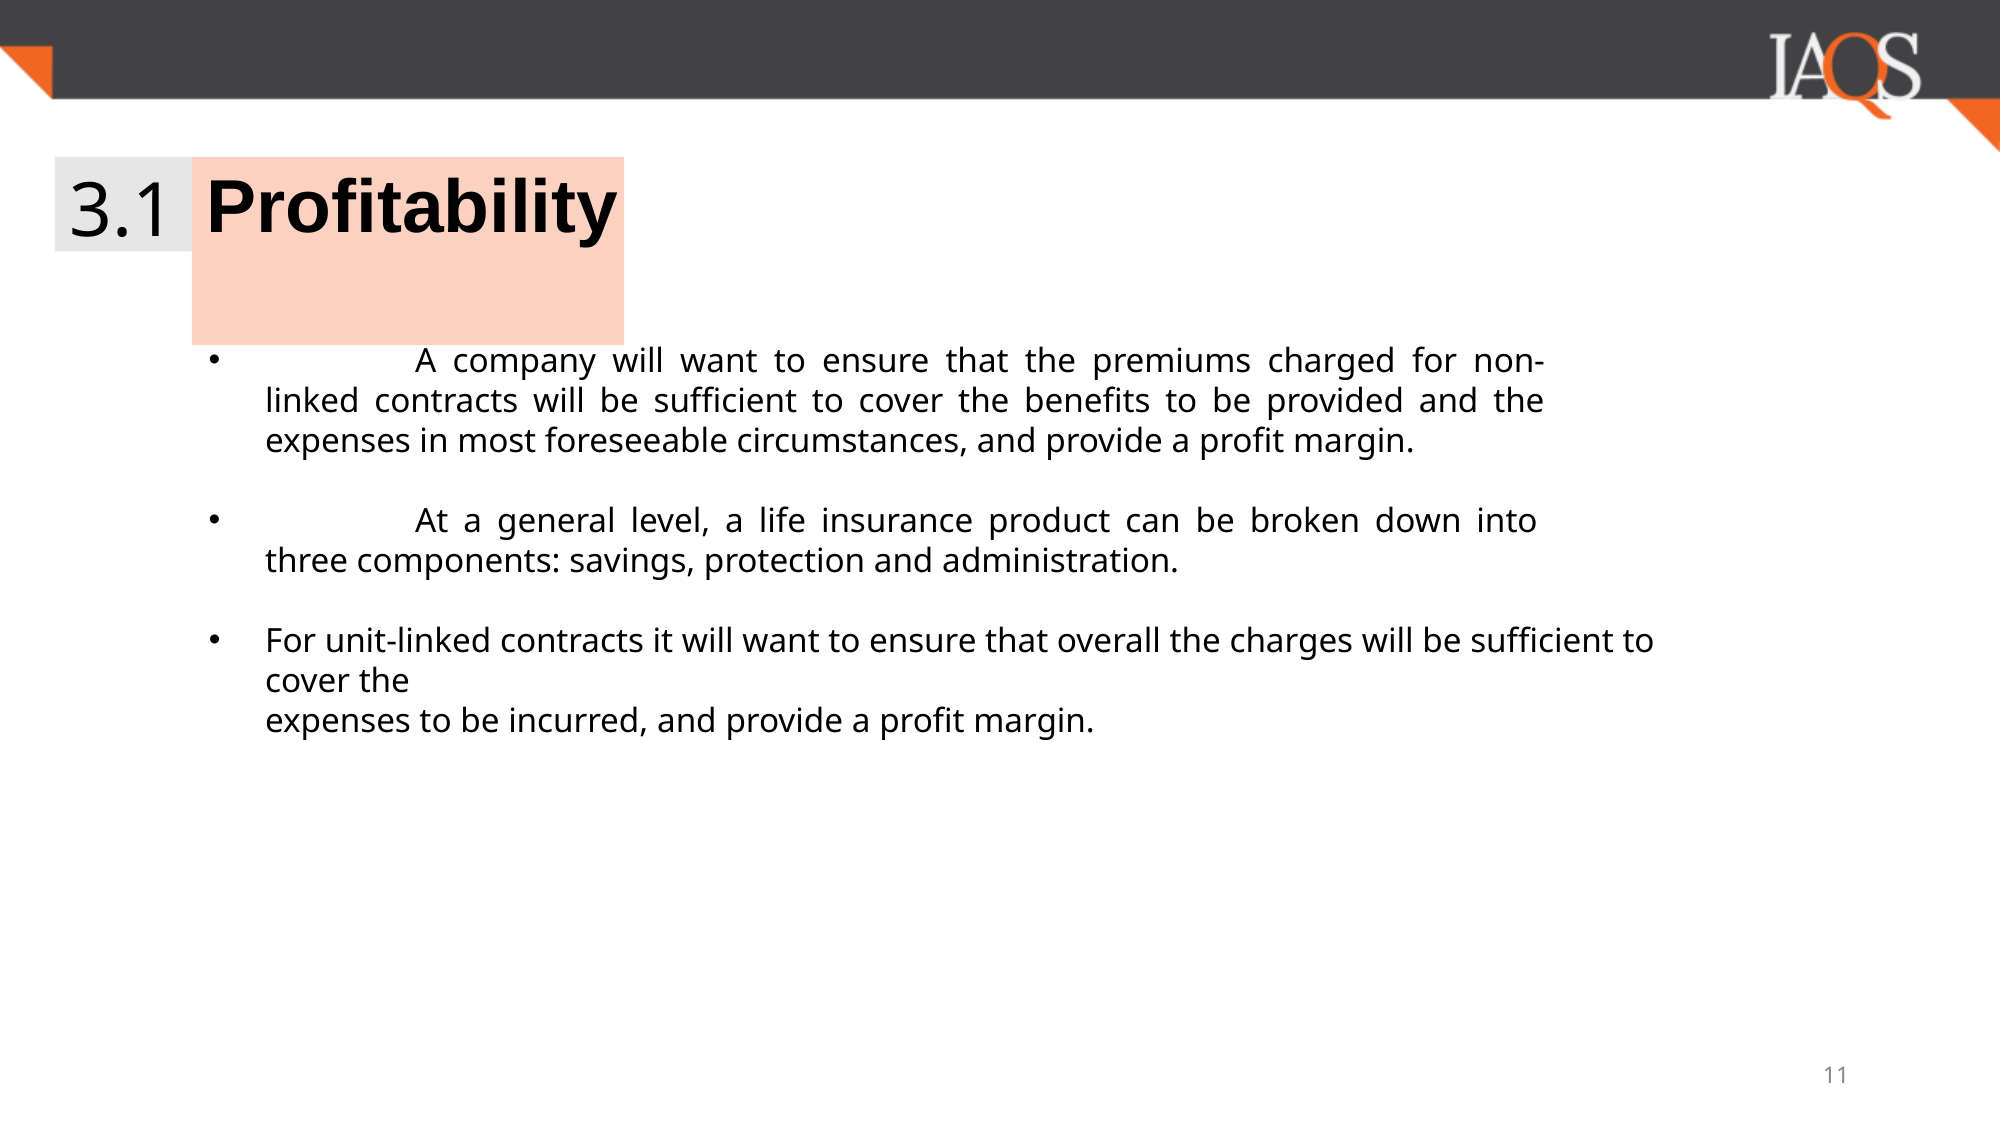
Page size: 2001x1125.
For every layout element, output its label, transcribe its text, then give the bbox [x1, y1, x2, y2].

picture [0, 0, 2000, 152]
slide_number ‹#› [1820, 1057, 1857, 1125]
text_box A company will want to ensure that the premiums charged for non-linked contracts will be sufficient to cover the benefits to be provided and the expenses in most foreseeable circumstances, and provide a profit margin. At a general level, a life insurance product can be broken down into three components: savings, protection and administration. For unit-linked contracts it will want to ensure that overall the charges will be sufficient to cover the expenses to be incurred, and provide a profit margin. [206, 337, 1716, 739]
text_box 3.1 [54, 156, 192, 252]
title Profitability [191, 157, 625, 346]
